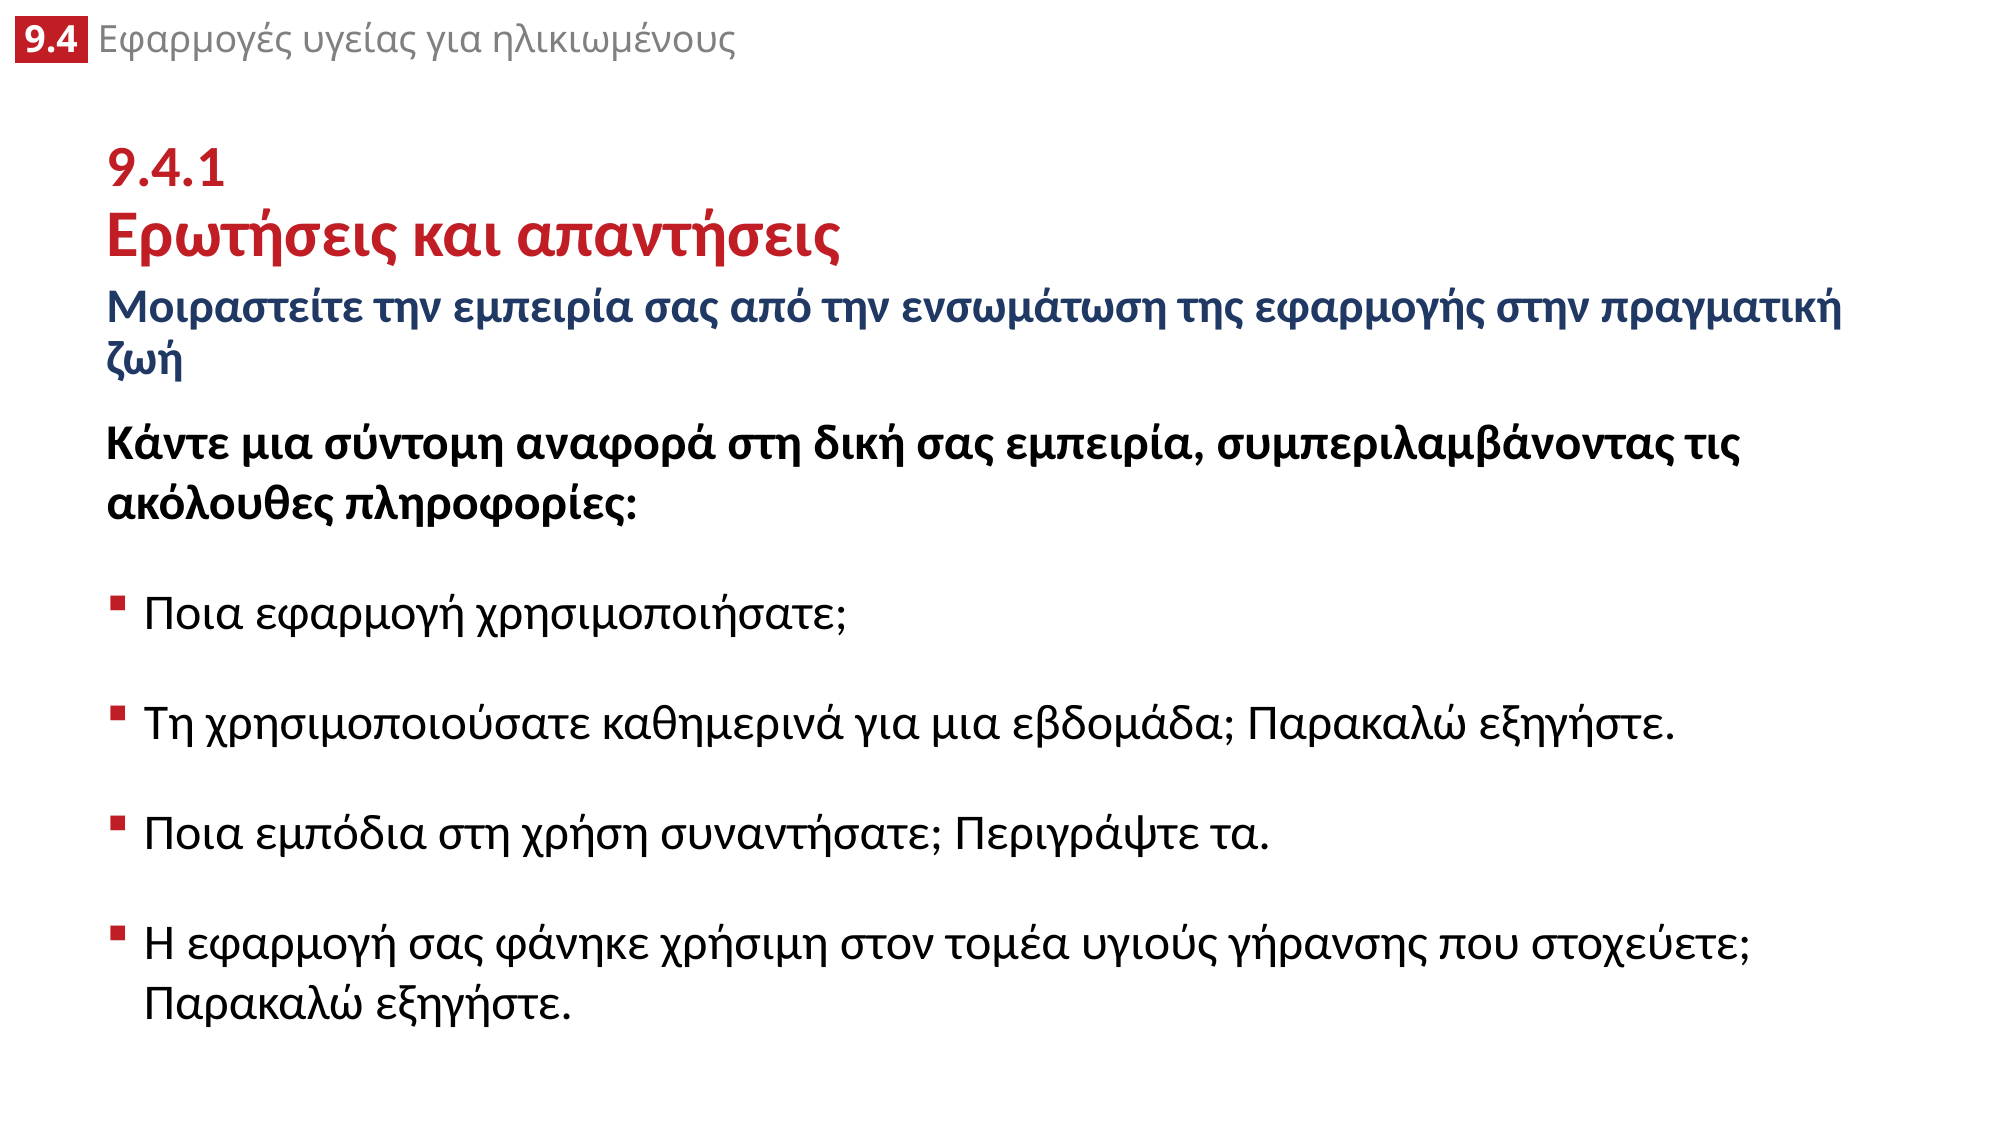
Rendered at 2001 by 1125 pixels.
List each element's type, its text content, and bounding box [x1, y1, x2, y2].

text_box 9.4.1 Ερωτήσεις και απαντήσεις [91, 129, 1817, 277]
title Μοιραστείτε την εμπειρία σας από την ενσωμάτωση της εφαρμογής στην πραγματική ζωή [91, 273, 1906, 393]
list Κάντε μια σύντομη αναφορά στη δική σας εμπειρία, συμπεριλαμβάνοντας τις ακόλουθες πληροφορίες: Ποια εφαρμογή χρησιμοποιήσατε; Τη χρησιμοποιούσατε καθημερινά για μια εβδομάδα; Παρακαλώ εξηγήστε. Ποια εμπόδια στη χρήση συναντήσατε; Περιγράψτε τα. Η εφαρμογή σας φάνηκε χρήσιμη στον τομέα υγιούς γήρανσης που στοχεύετε; Παρακαλώ εξηγήστε. [91, 402, 1906, 1094]
